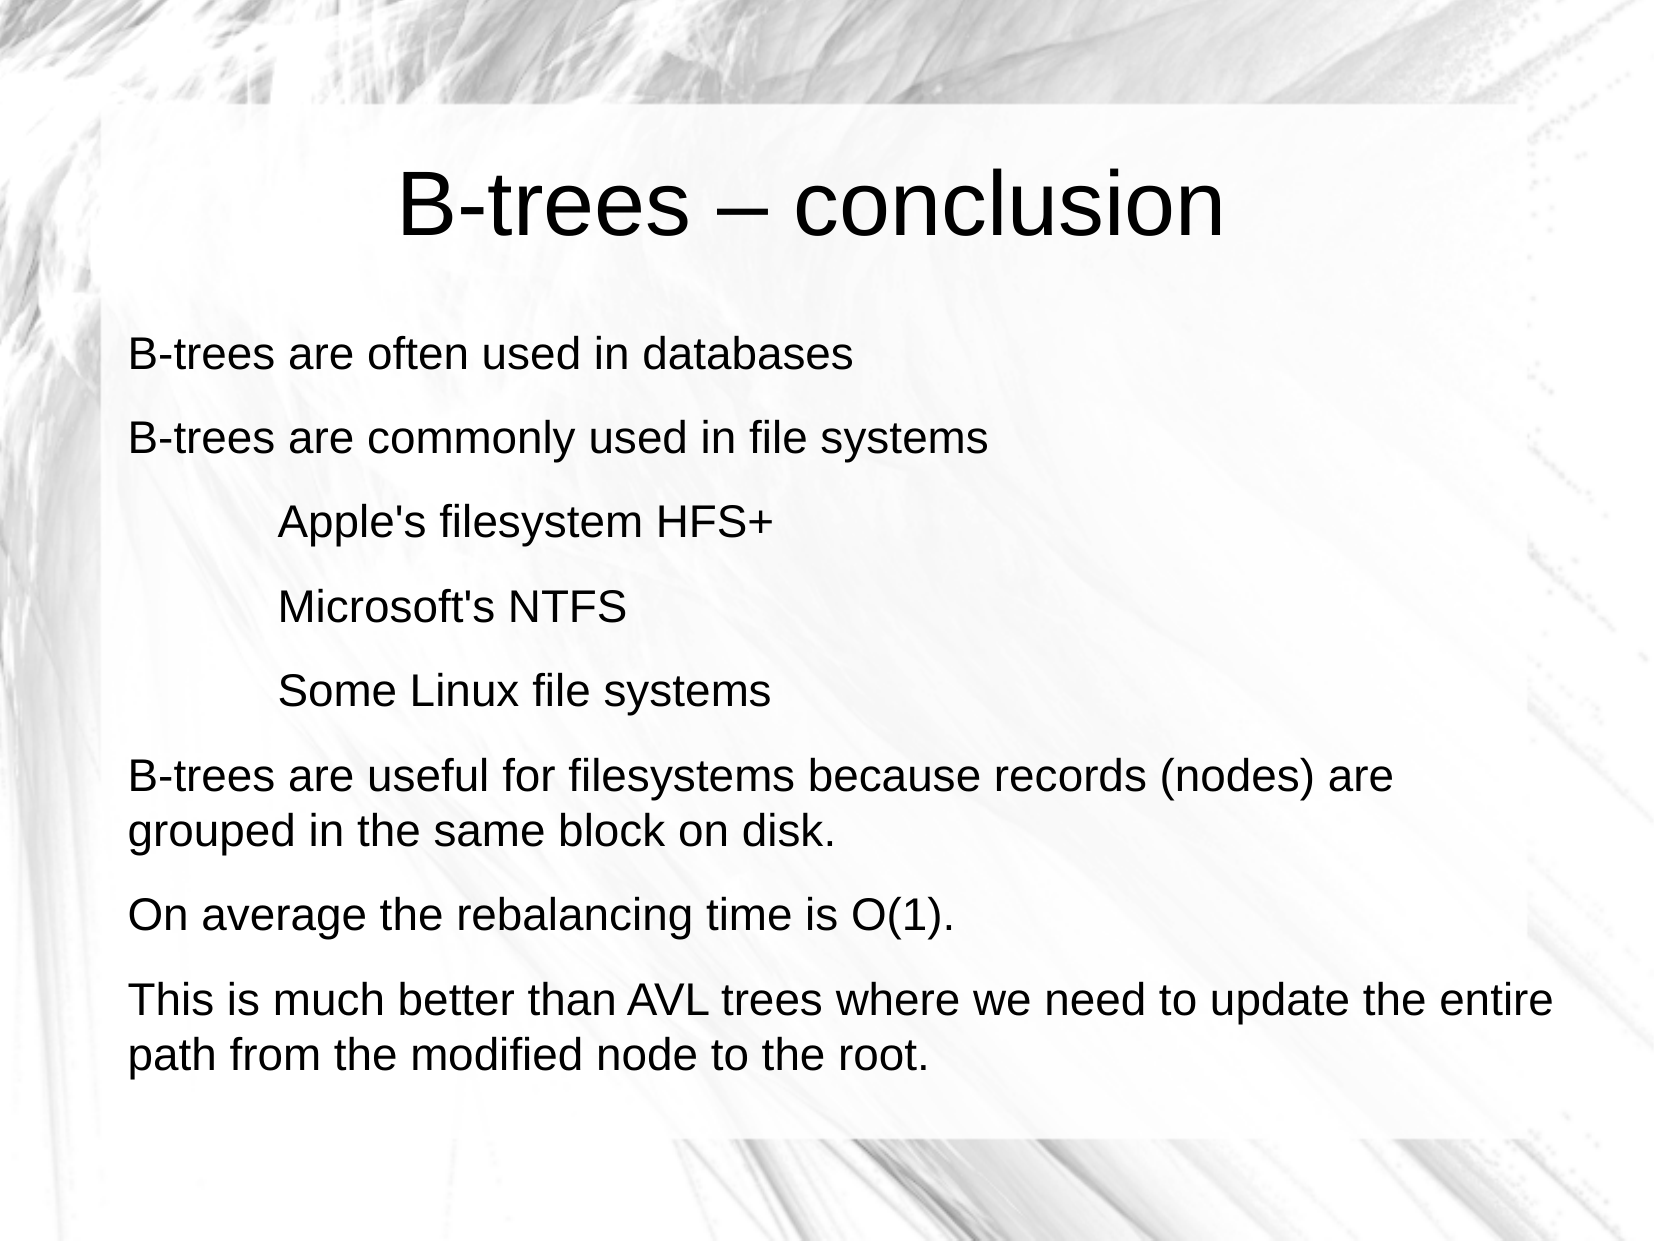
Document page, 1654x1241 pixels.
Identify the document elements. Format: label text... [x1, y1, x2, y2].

list B-trees are often used in databases B-trees are commonly used in file systems Apple's filesystem HFS+ Microsoft's NTFS Some Linux file systems B-trees are useful for filesystems because records (nodes) are grouped in the same block on disk. On average the rebalancing time is O(1). This is much better than AVL trees where we need to update the entire path from the modified node to the root. [118, 319, 1571, 1109]
title B-trees – conclusion [118, 93, 1506, 299]
picture [0, 0, 1654, 1241]
